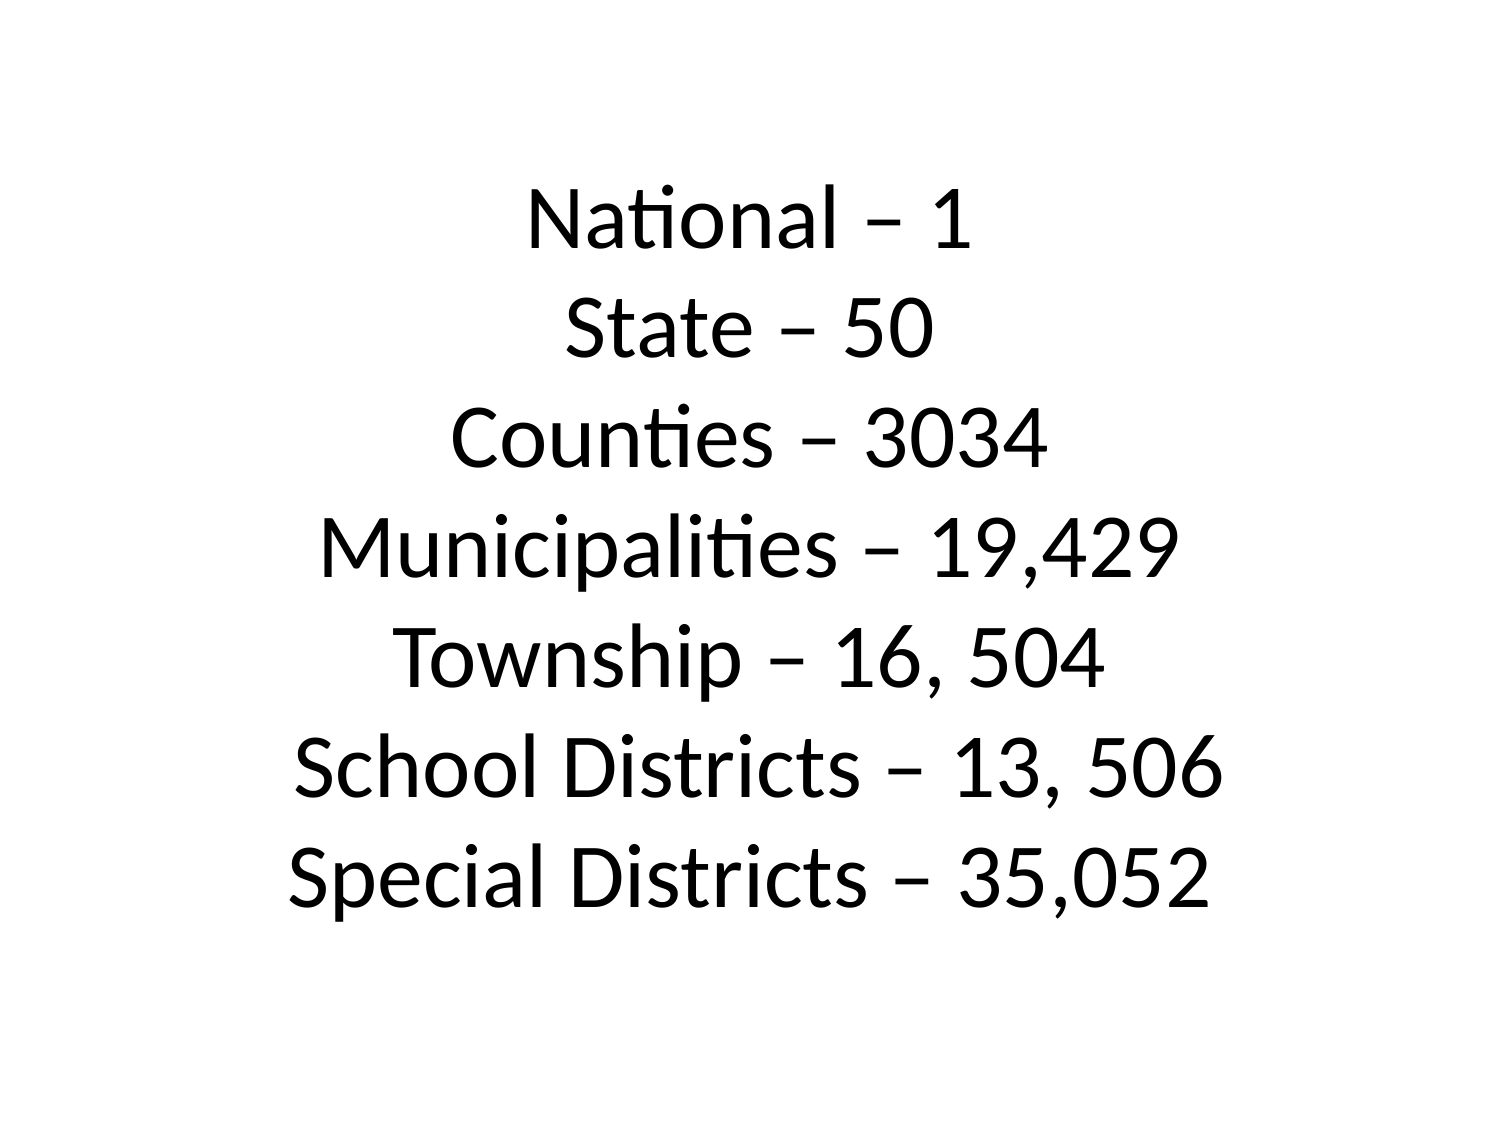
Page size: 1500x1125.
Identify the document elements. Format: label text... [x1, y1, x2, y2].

title National – 1 State – 50 Counties – 3034 Municipalities – 19,429 Township – 16, 504 School Districts – 13, 506 Special Districts – 35,052 [74, 44, 1426, 1038]
